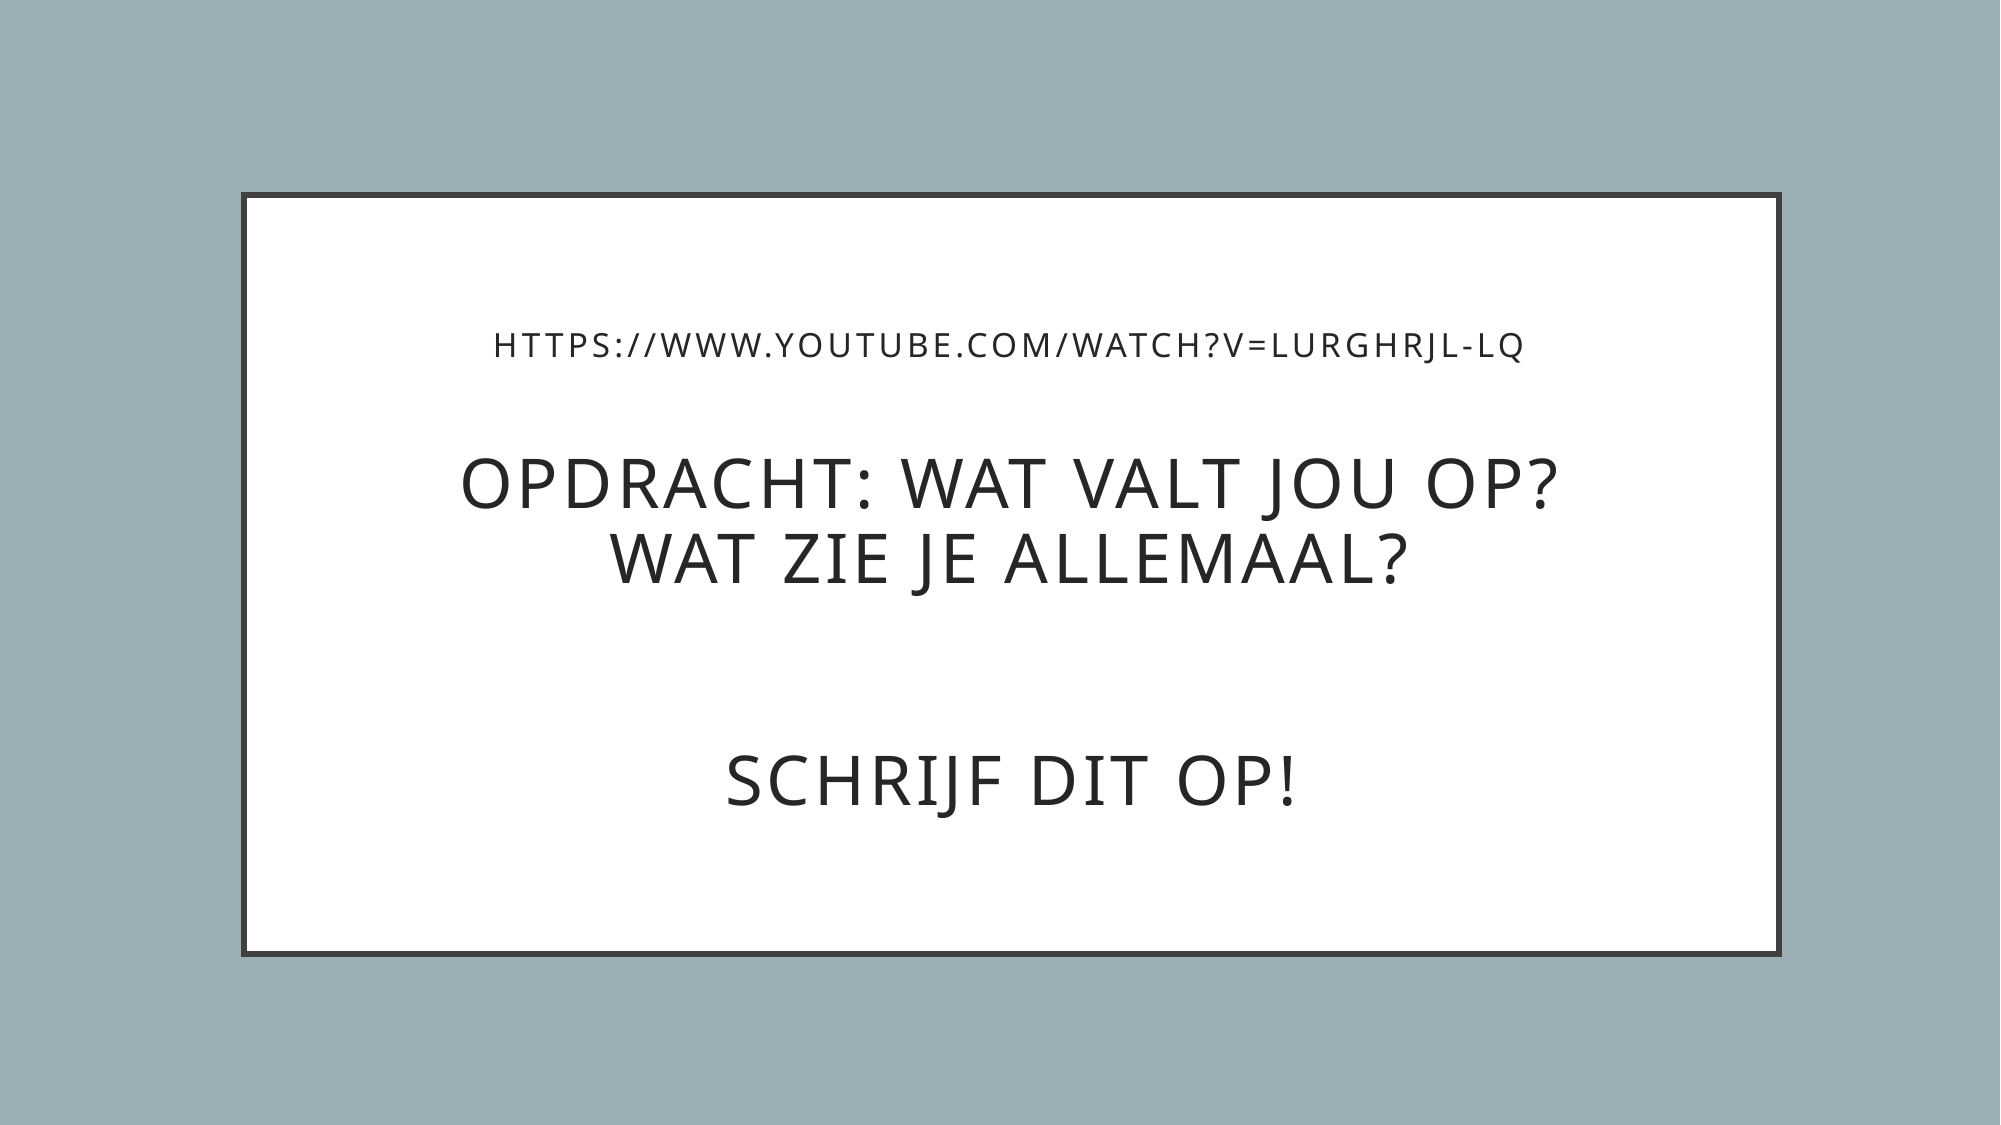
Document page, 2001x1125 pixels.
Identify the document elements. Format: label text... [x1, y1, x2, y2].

title https://www.youtube.com/watch?v=lUrgHrJL-lQ Opdracht: Wat valt jou op? Wat zie je allemaal? Schrijf dit op! [241, 192, 1782, 957]
